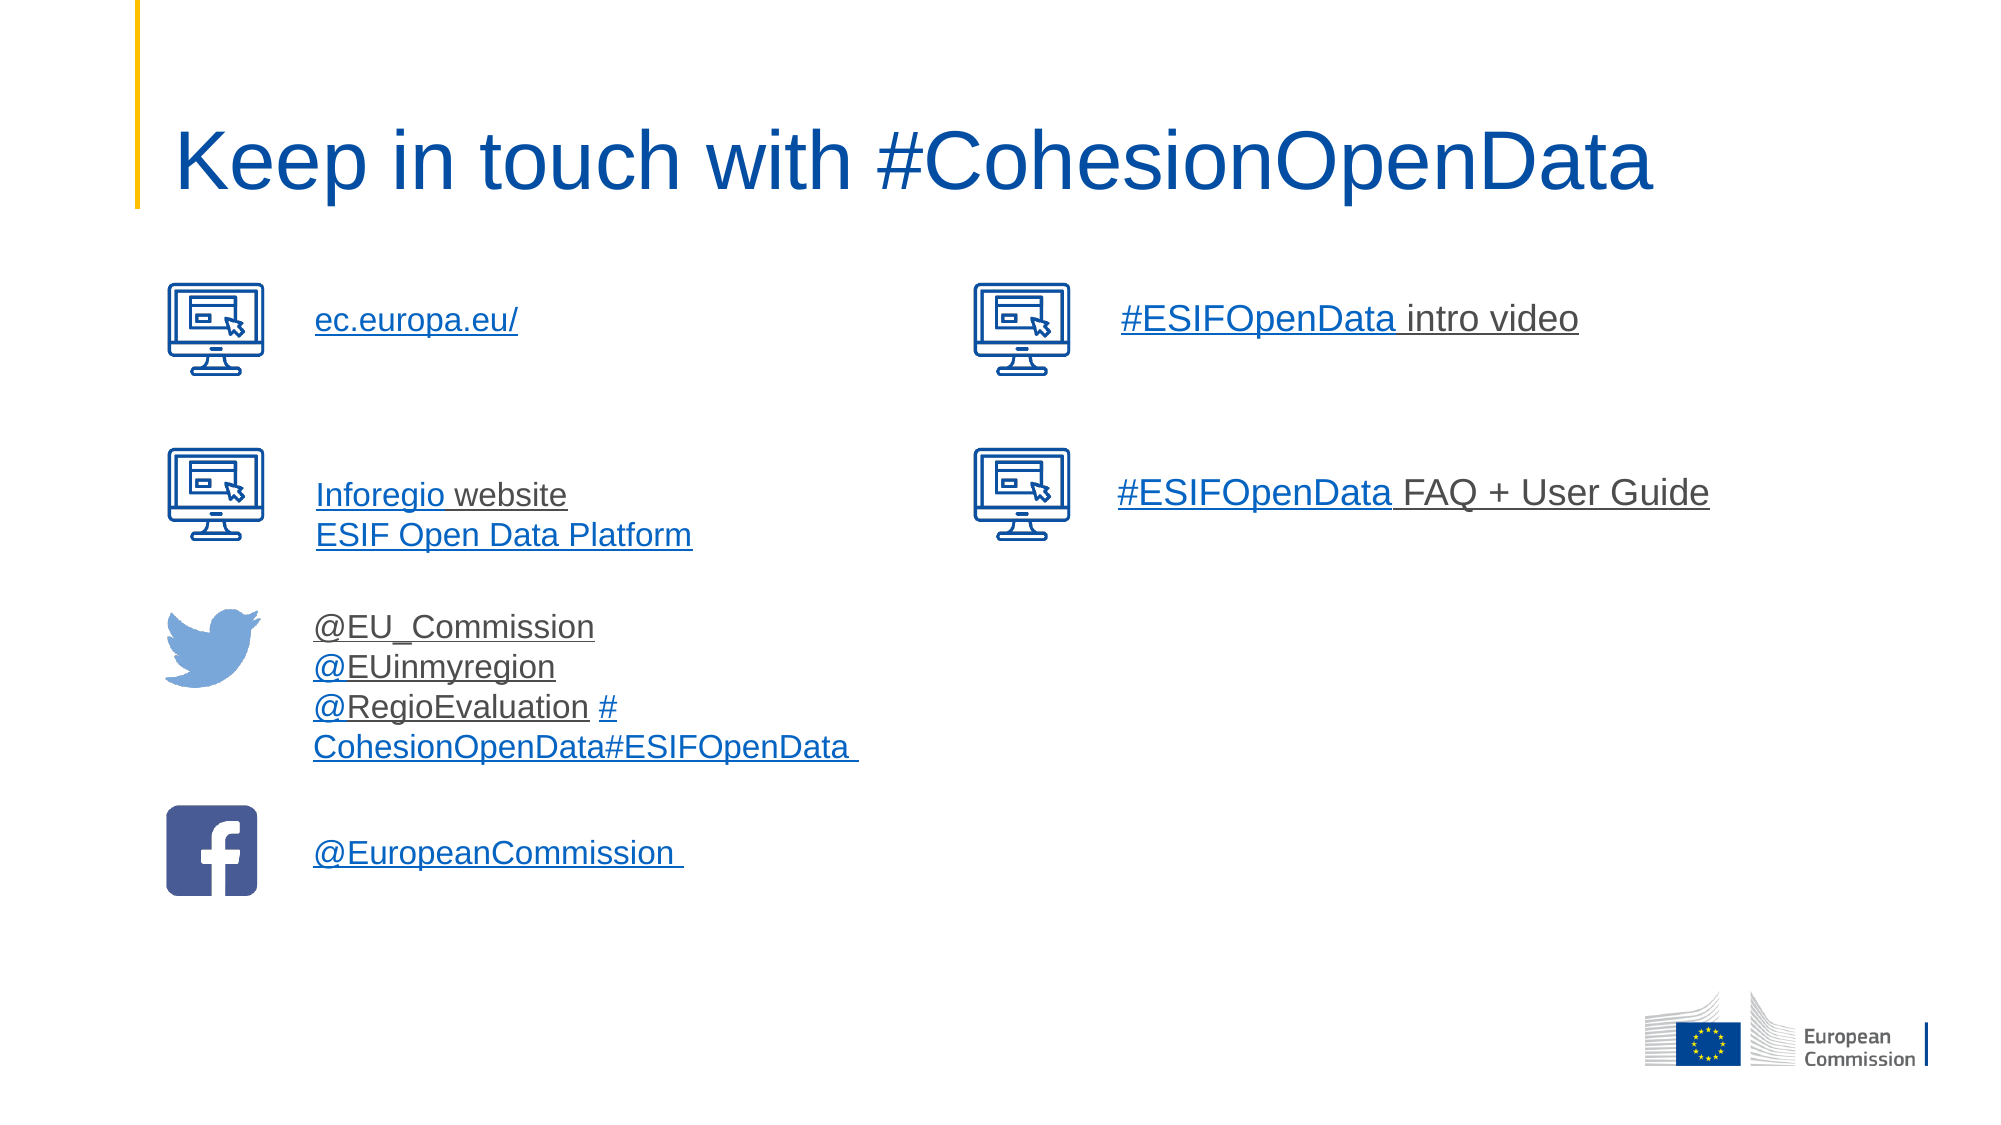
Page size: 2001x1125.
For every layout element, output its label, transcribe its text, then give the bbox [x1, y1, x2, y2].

picture [1645, 991, 1928, 1066]
picture [965, 432, 1078, 556]
text_box ec.europa.eu/ [299, 291, 534, 346]
picture [159, 267, 272, 391]
text_box @EU_Commission @EUinmyregion @RegioEvaluation #CohesionOpenData #ESIFOpenData [298, 597, 922, 773]
picture [159, 432, 272, 556]
picture [159, 588, 265, 704]
picture [160, 794, 263, 907]
title Keep in touch with #CohesionOpenData [159, 79, 1885, 208]
text_box #ESIFOpenData intro video [1106, 286, 1617, 346]
picture [965, 267, 1078, 391]
text_box #ESIFOpenData FAQ + User Guide [1102, 460, 2000, 521]
text_box @EuropeanCommission [298, 823, 1299, 879]
text_box Inforegio website ESIF Open Data Platform [300, 466, 708, 561]
